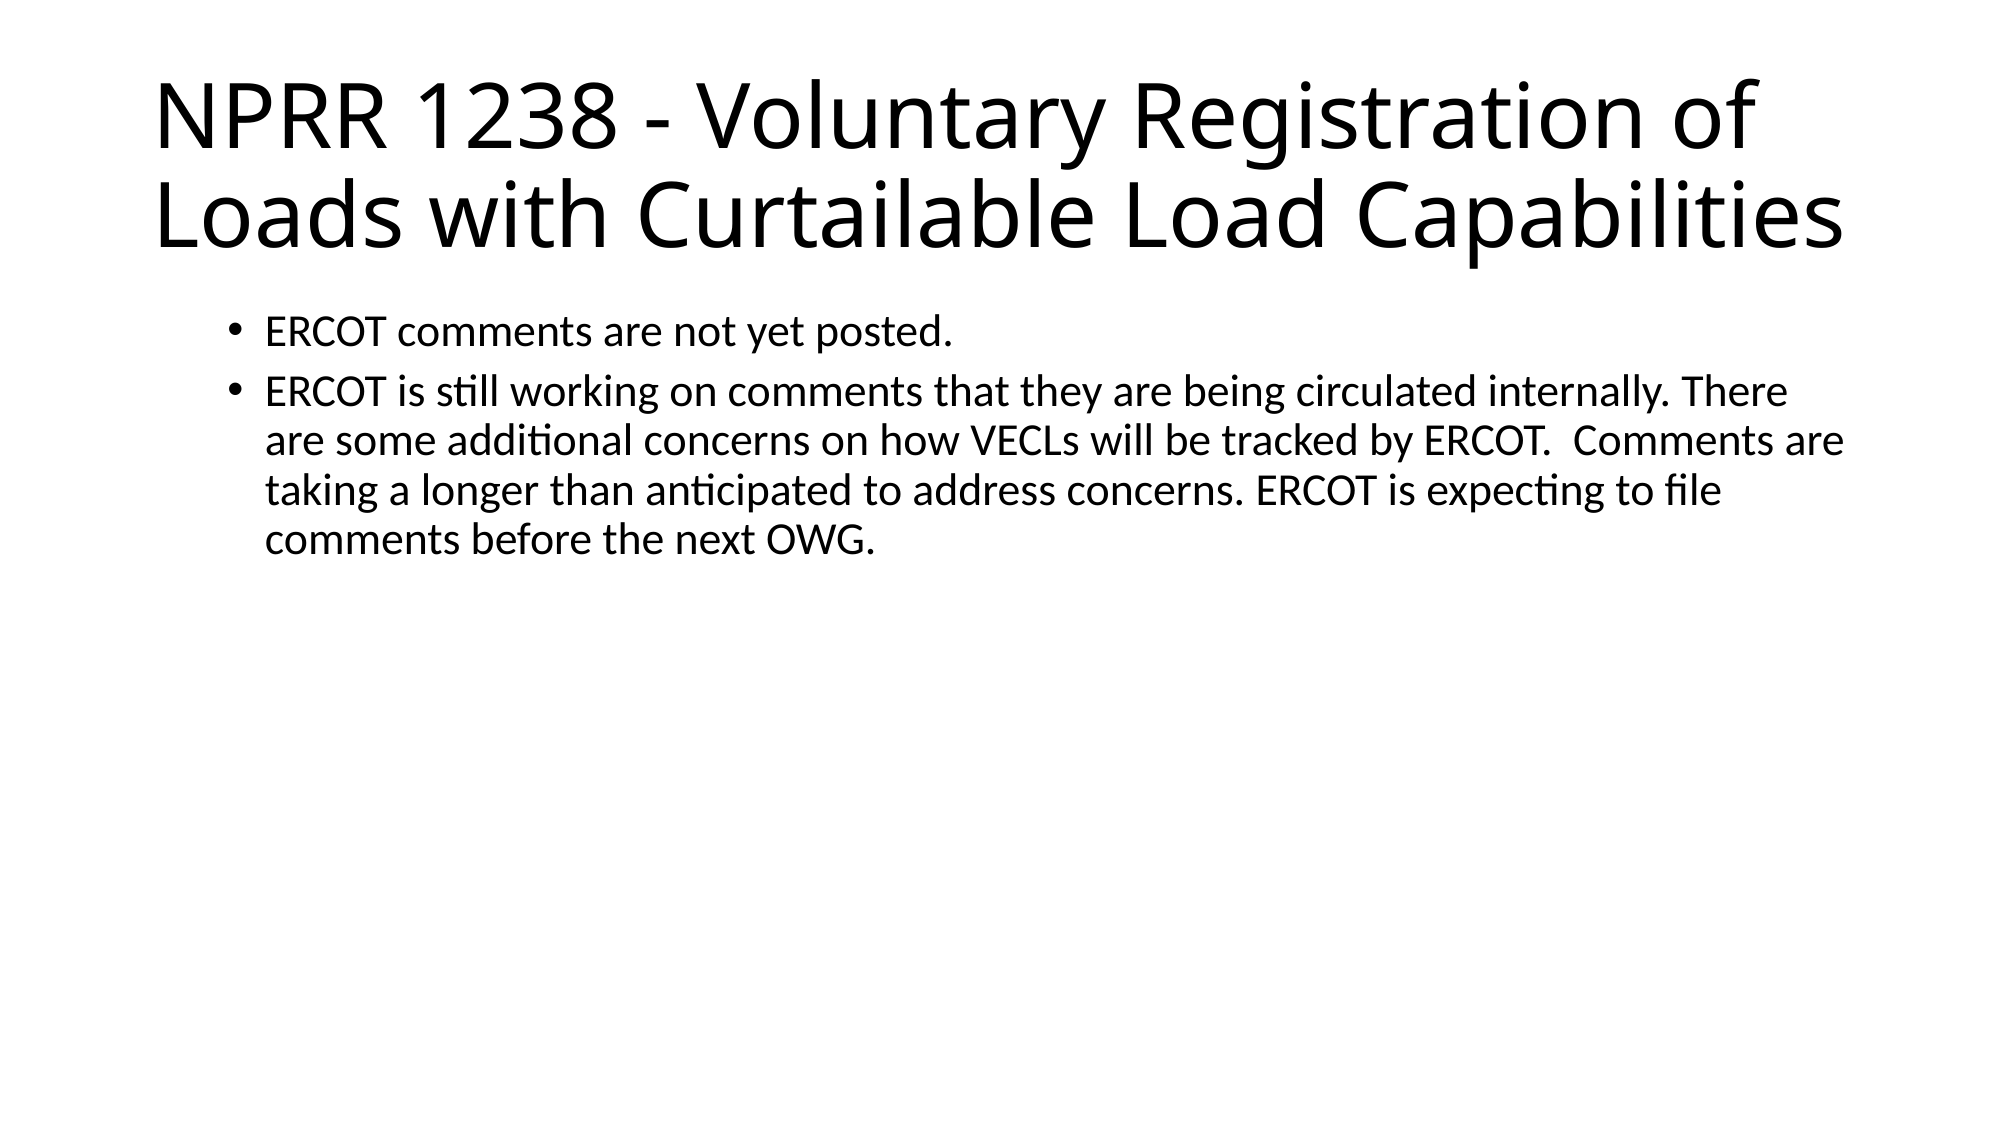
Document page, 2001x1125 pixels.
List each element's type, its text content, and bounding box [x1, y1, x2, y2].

title NPRR 1238 - Voluntary Registration of Loads with Curtailable Load Capabilities [137, 59, 1863, 278]
list ERCOT comments are not yet posted. ERCOT is still working on comments that they are being circulated internally. There are some additional concerns on how VECLs will be tracked by ERCOT. Comments are taking a longer than anticipated to address concerns. ERCOT is expecting to file comments before the next OWG. [137, 299, 1863, 1014]
